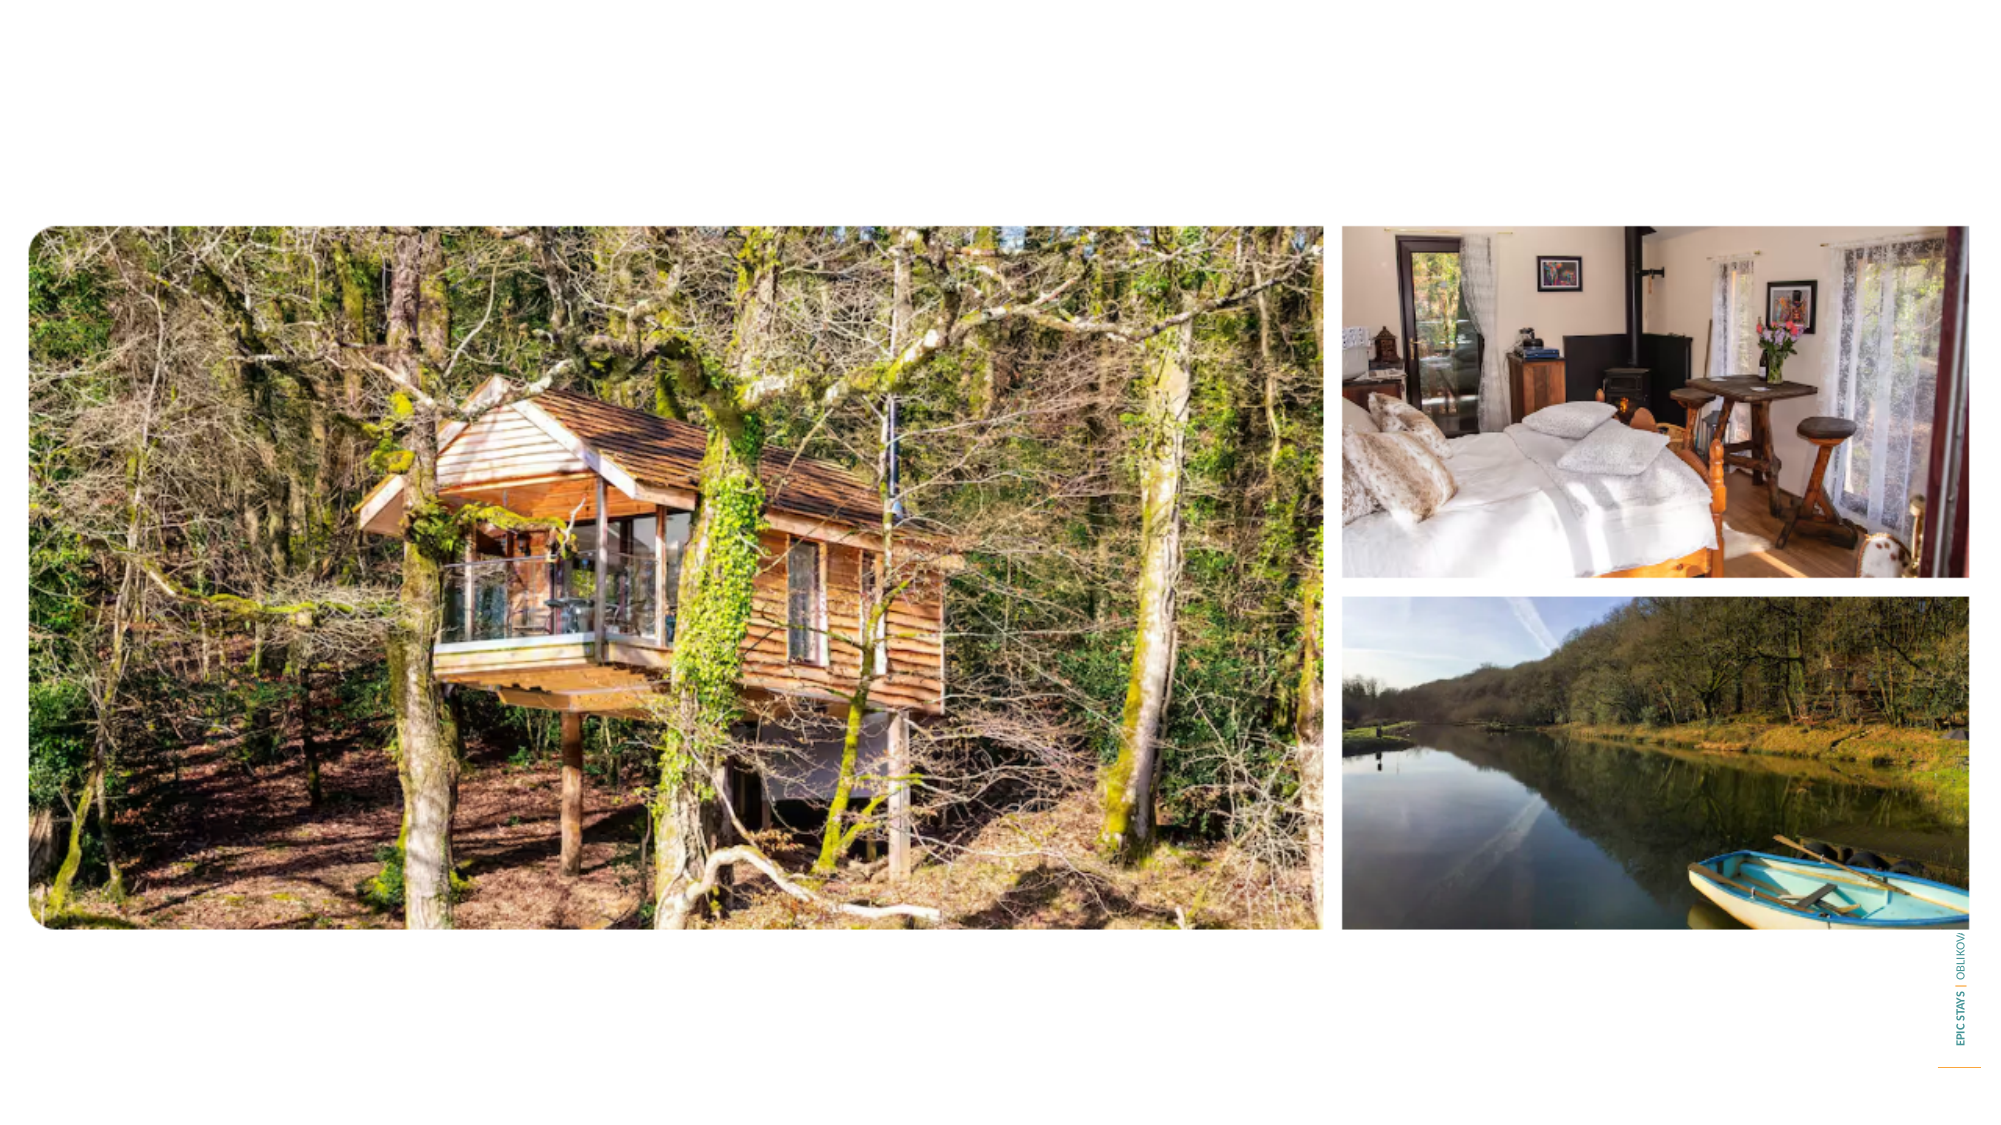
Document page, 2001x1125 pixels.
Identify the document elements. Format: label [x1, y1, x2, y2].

picture [15, 192, 1985, 933]
